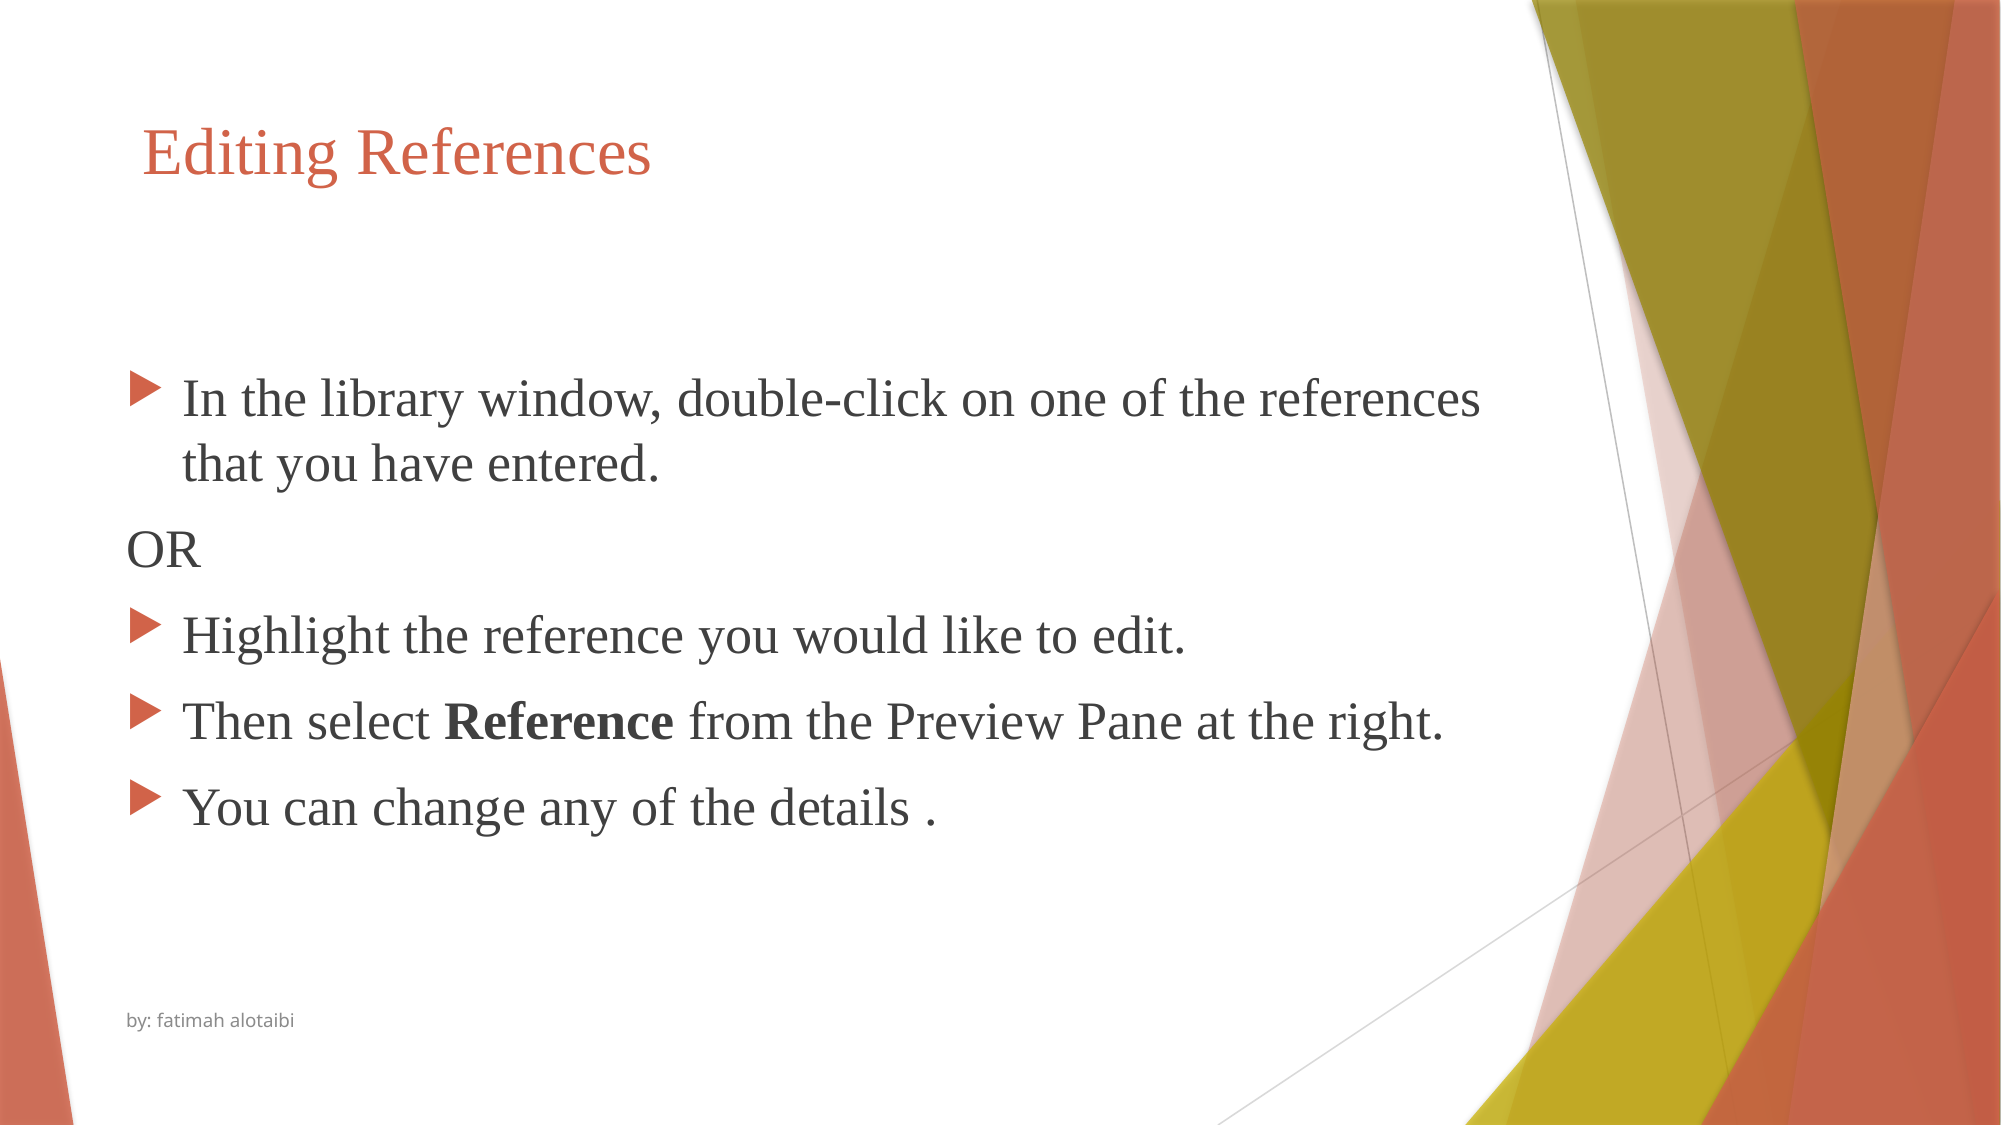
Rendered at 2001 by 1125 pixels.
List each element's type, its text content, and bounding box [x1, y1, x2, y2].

footer by: fatimah alotaibi [111, 991, 1145, 1051]
title Editing References [111, 99, 1522, 317]
list In the library window, double-click on one of the references that you have entered. OR Highlight the reference you would like to edit. Then select Reference from the Preview Pane at the right. You can change any of the details . [111, 354, 1522, 992]
